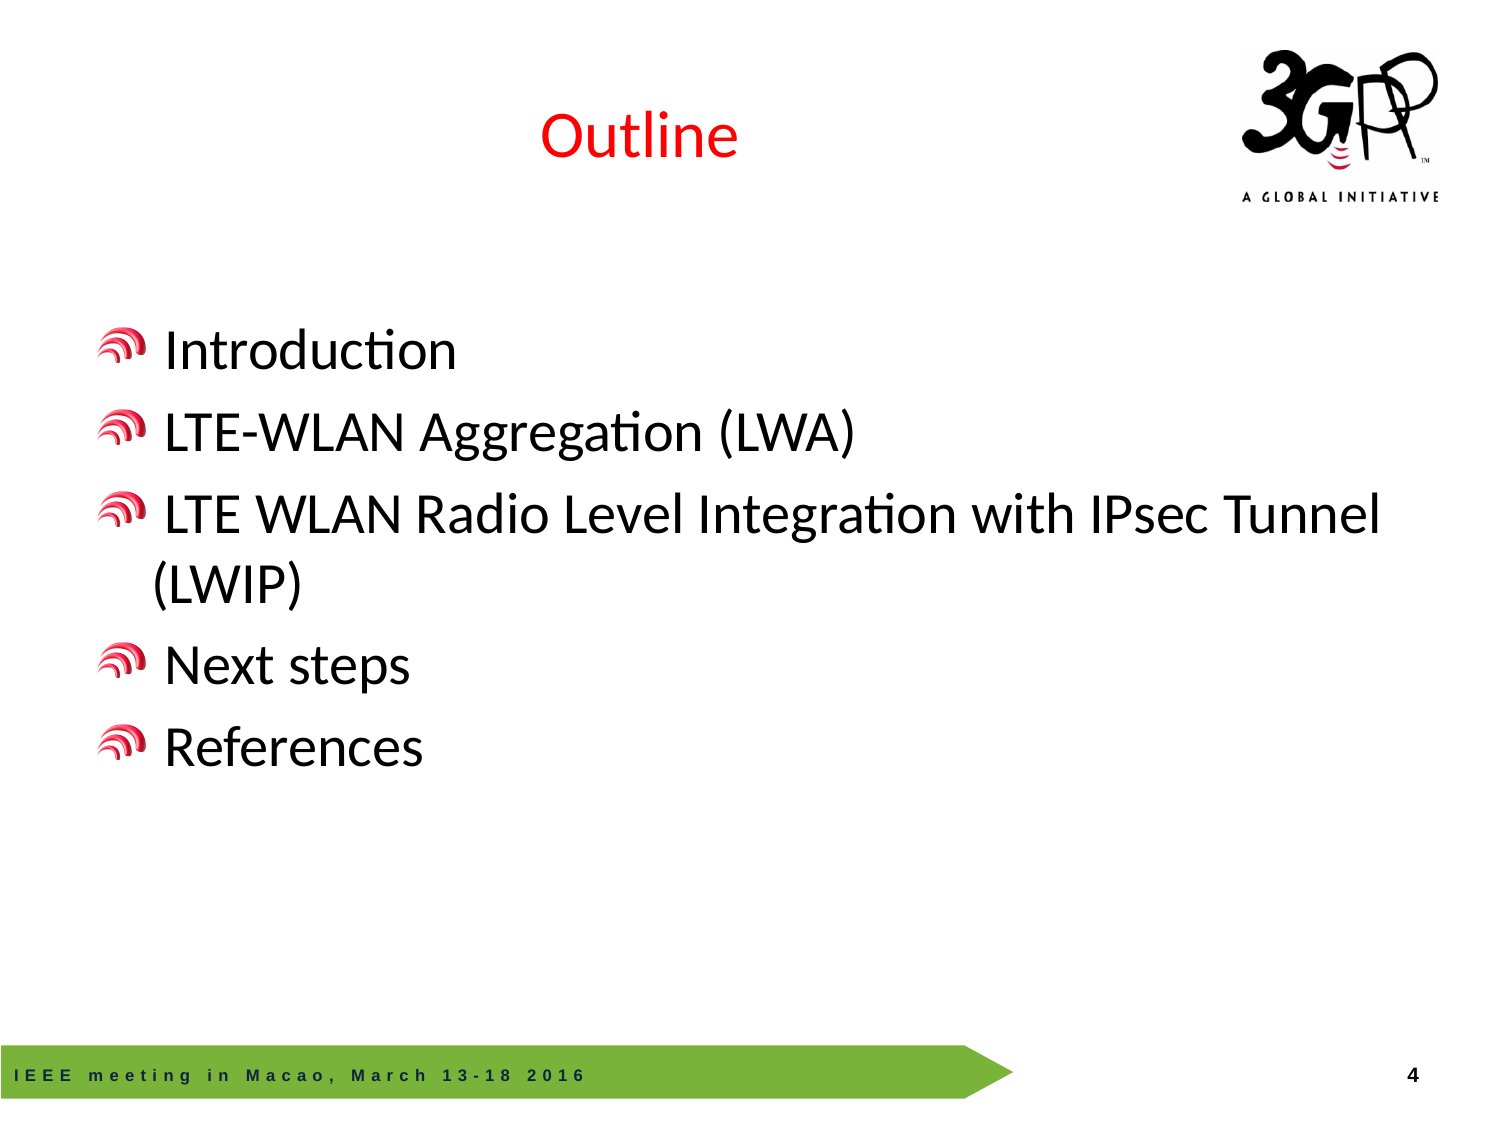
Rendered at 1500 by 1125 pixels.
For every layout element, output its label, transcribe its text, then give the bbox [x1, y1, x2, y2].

title Outline [80, 37, 1201, 225]
picture [94, 407, 136, 449]
picture [94, 640, 136, 682]
picture [94, 325, 136, 367]
picture [94, 722, 136, 764]
picture [94, 489, 136, 531]
list Introduction LTE-WLAN Aggregation (LWA) LTE WLAN Radio Level Integration with IPsec Tunnel (LWIP) Next steps References [79, 303, 1456, 899]
picture [1242, 50, 1438, 202]
